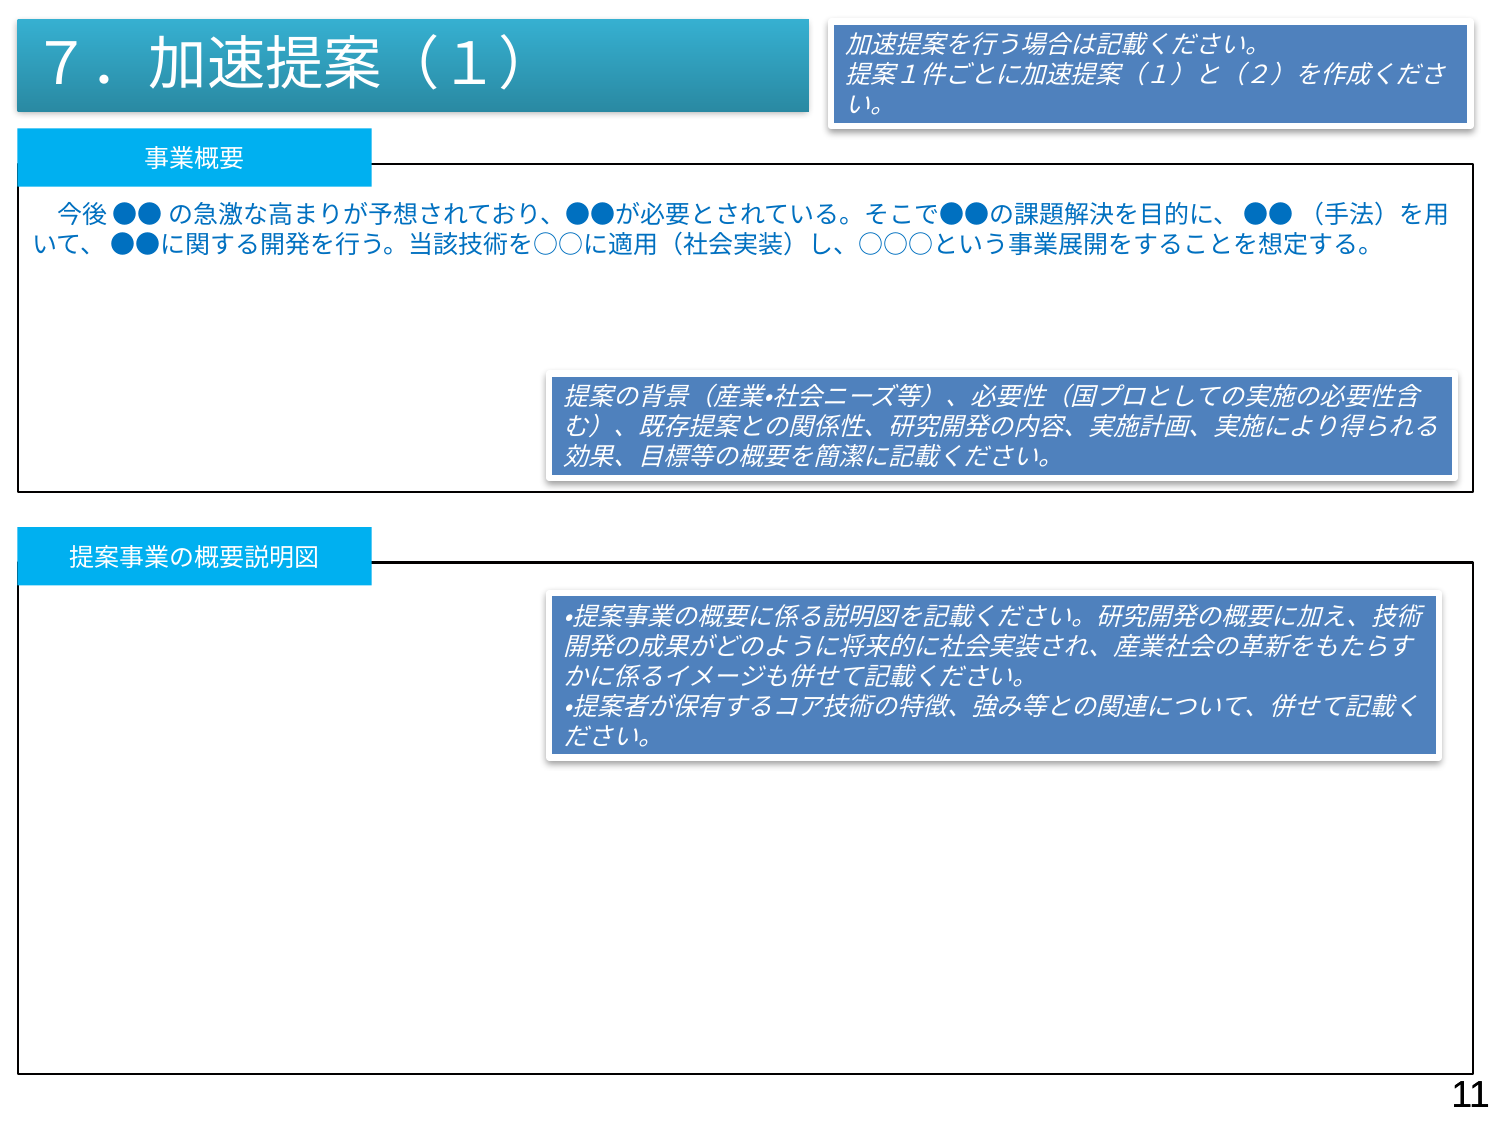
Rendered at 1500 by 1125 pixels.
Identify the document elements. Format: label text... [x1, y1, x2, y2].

text_box 加速提案を行う場合は記載ください。 提案１件ごとに加速提案（１）と（２）を作成ください。 [828, 18, 1474, 129]
text_box 11 [1402, 1074, 1491, 1112]
text_box ７．加速提案（１） [17, 19, 809, 112]
text_box [16, 162, 1475, 494]
text_box 今後 ●● の急激な高まりが予想されており、●●が必要とされている。そこで●●の課題解決を目的に、 ●● （手法）を用いて、 ●●に関する開発を行う。当該技術を○○に適用（社会実装）し、○○○という事業展開をすることを想定する。 [17, 190, 1473, 266]
text_box [16, 560, 1475, 1076]
text_box 提案事業の概要説明図 [15, 525, 374, 588]
text_box 事業概要 [15, 126, 374, 189]
